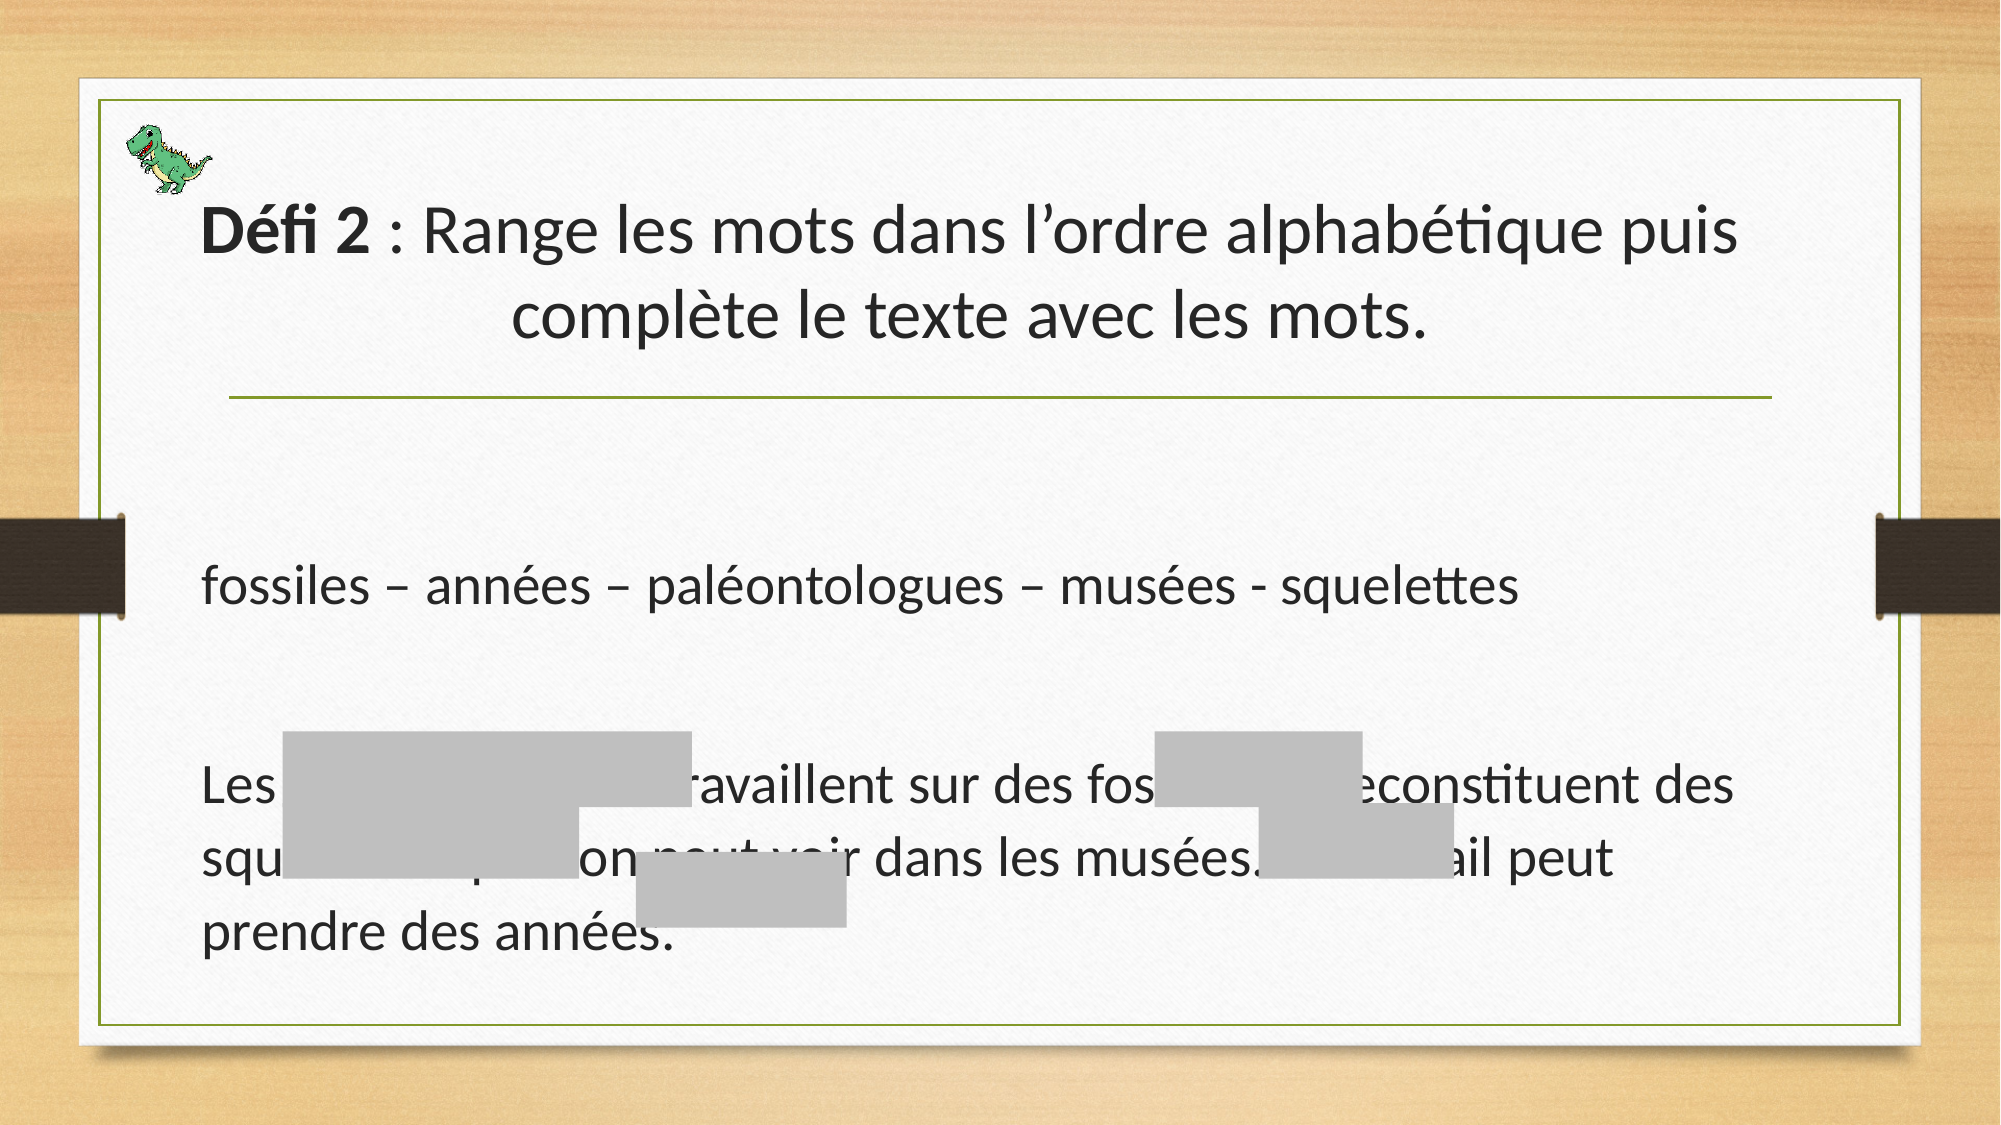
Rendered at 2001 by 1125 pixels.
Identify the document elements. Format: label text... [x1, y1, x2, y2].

text_box [1154, 731, 1363, 808]
text_box [282, 731, 692, 808]
text_box [635, 851, 847, 928]
picture [0, 0, 2001, 1125]
list fossiles – années – paléontologues – musées - squelettes Les paléontologues travaillent sur des fossiles et reconstituent des squelettes que l’on peut voir dans les musées. Ce travail peut prendre des années. [186, 440, 1788, 973]
title Défi 2 : Range les mots dans l’ordre alphabétique puis complète le texte avec les mots. [154, 161, 1788, 375]
text_box [1258, 803, 1455, 879]
text_box [282, 803, 580, 879]
